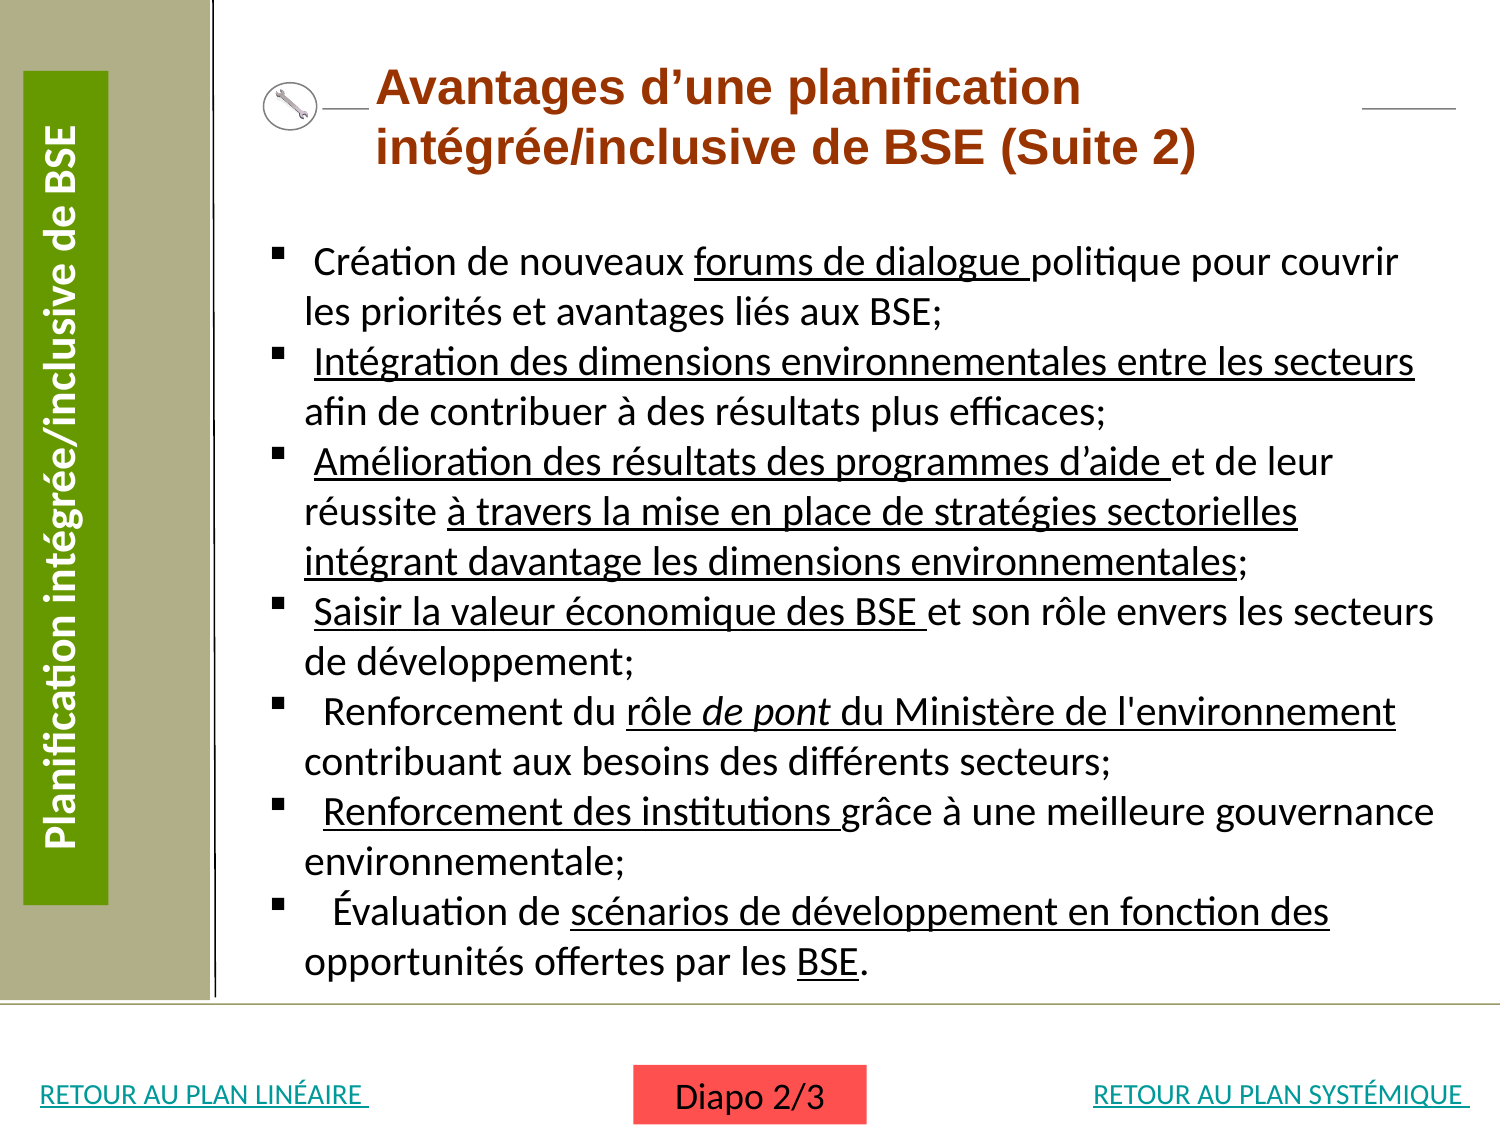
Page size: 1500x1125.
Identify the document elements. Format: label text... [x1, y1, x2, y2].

text_box RETOUR AU PLAN SYSTÉMIQUE [819, 1063, 1482, 1122]
text_box Planification intégrée/inclusive de BSE [23, 70, 109, 906]
picture [274, 89, 309, 120]
text_box Avantages d’une planification intégrée/inclusive de BSE (Suite 2) [369, 48, 1362, 185]
text_box RETOUR AU PLAN LINÉAIRE [27, 1063, 623, 1122]
text_box Diapo 2/3 [633, 1064, 867, 1125]
text_box Création de nouveaux forums de dialogue politique pour couvrir les priorités et avantages liés aux BSE; Intégration des dimensions environnementales entre les secteurs afin de contribuer à des résultats plus efficaces; Amélioration des résultats des programmes d’aide et de leur réussite à travers la mise en place de stratégies sectorielles intégrant davantage les dimensions environnementales; Saisir la valeur économique des BSE et son rôle envers les secteurs de développement; Renforcement du rôle de pont du Ministère de l'environnement contribuant aux besoins des différents secteurs; Renforcement des institutions grâce à une meilleure gouvernance environnementale; Évaluation de scénarios de développement en fonction des opportunités offertes par les BSE. [253, 226, 1470, 998]
text_box [263, 82, 317, 121]
text_box [0, 0, 210, 1001]
